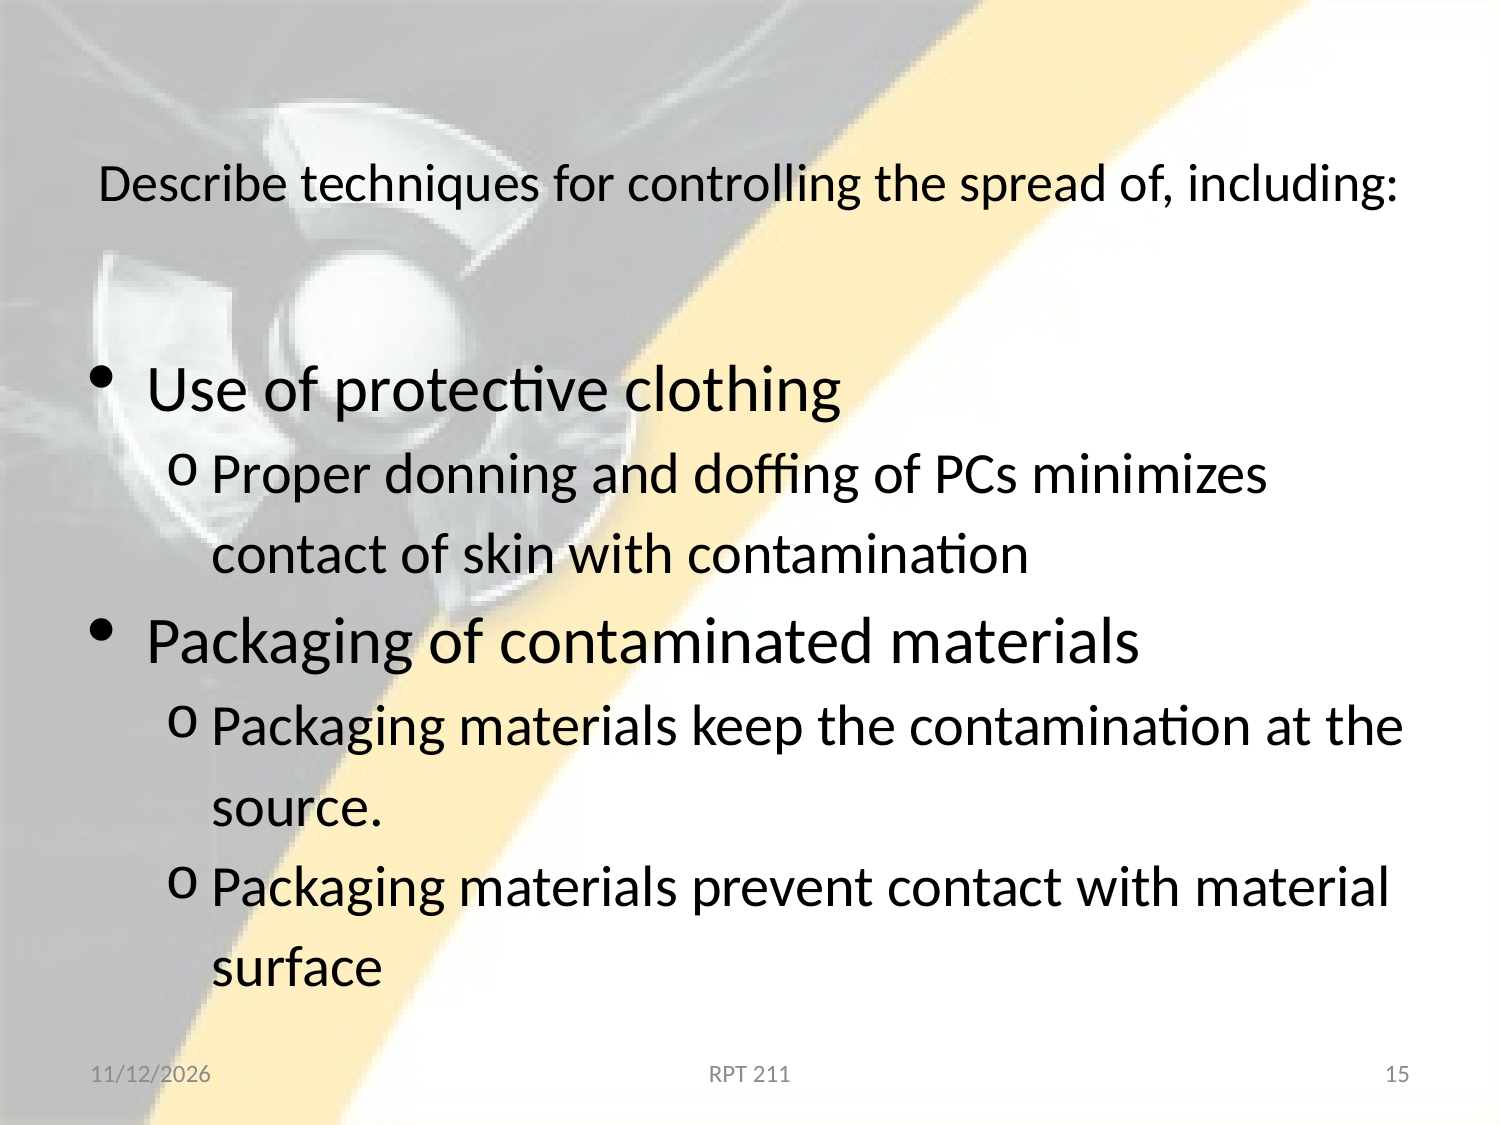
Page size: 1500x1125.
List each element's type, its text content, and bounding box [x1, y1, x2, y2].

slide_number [75, 1042, 425, 1103]
title Describe techniques for controlling the spread of, including: [75, 112, 1425, 313]
footer RPT 211 [512, 1042, 988, 1103]
slide_number 15 [1074, 1042, 1425, 1103]
list Use of protective clothing Proper donning and doffing of PCs minimizes contact of skin with contamination Packaging of contaminated materials Packaging materials keep the contamination at the source. Packaging materials prevent contact with material surface [75, 324, 1425, 1125]
